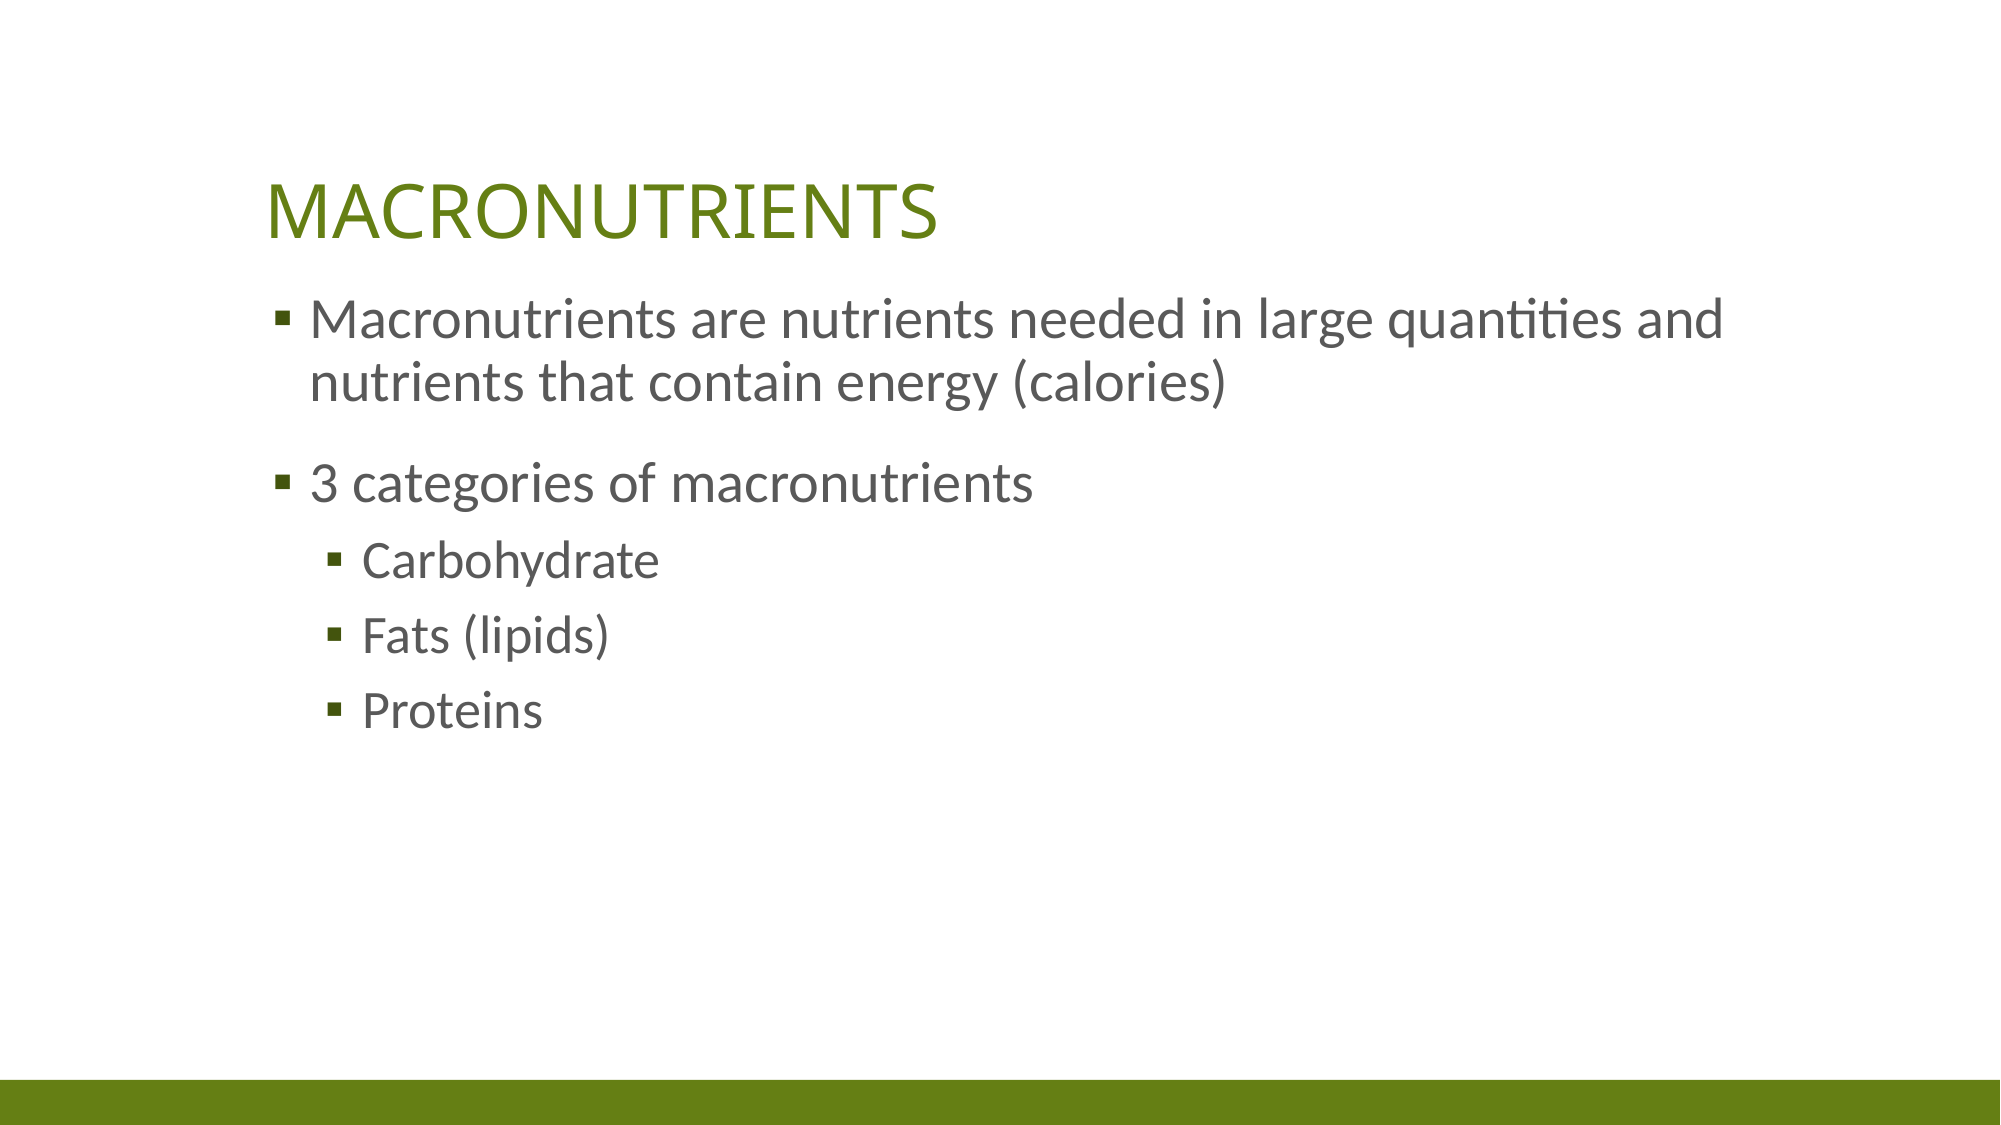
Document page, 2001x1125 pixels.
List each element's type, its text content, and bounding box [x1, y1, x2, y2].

list Macronutrients are nutrients needed in large quantities and nutrients that contain energy (calories) 3 categories of macronutrients Carbohydrate Fats (lipids) Proteins [249, 281, 1750, 1013]
title Macronutrients [249, 75, 1750, 263]
